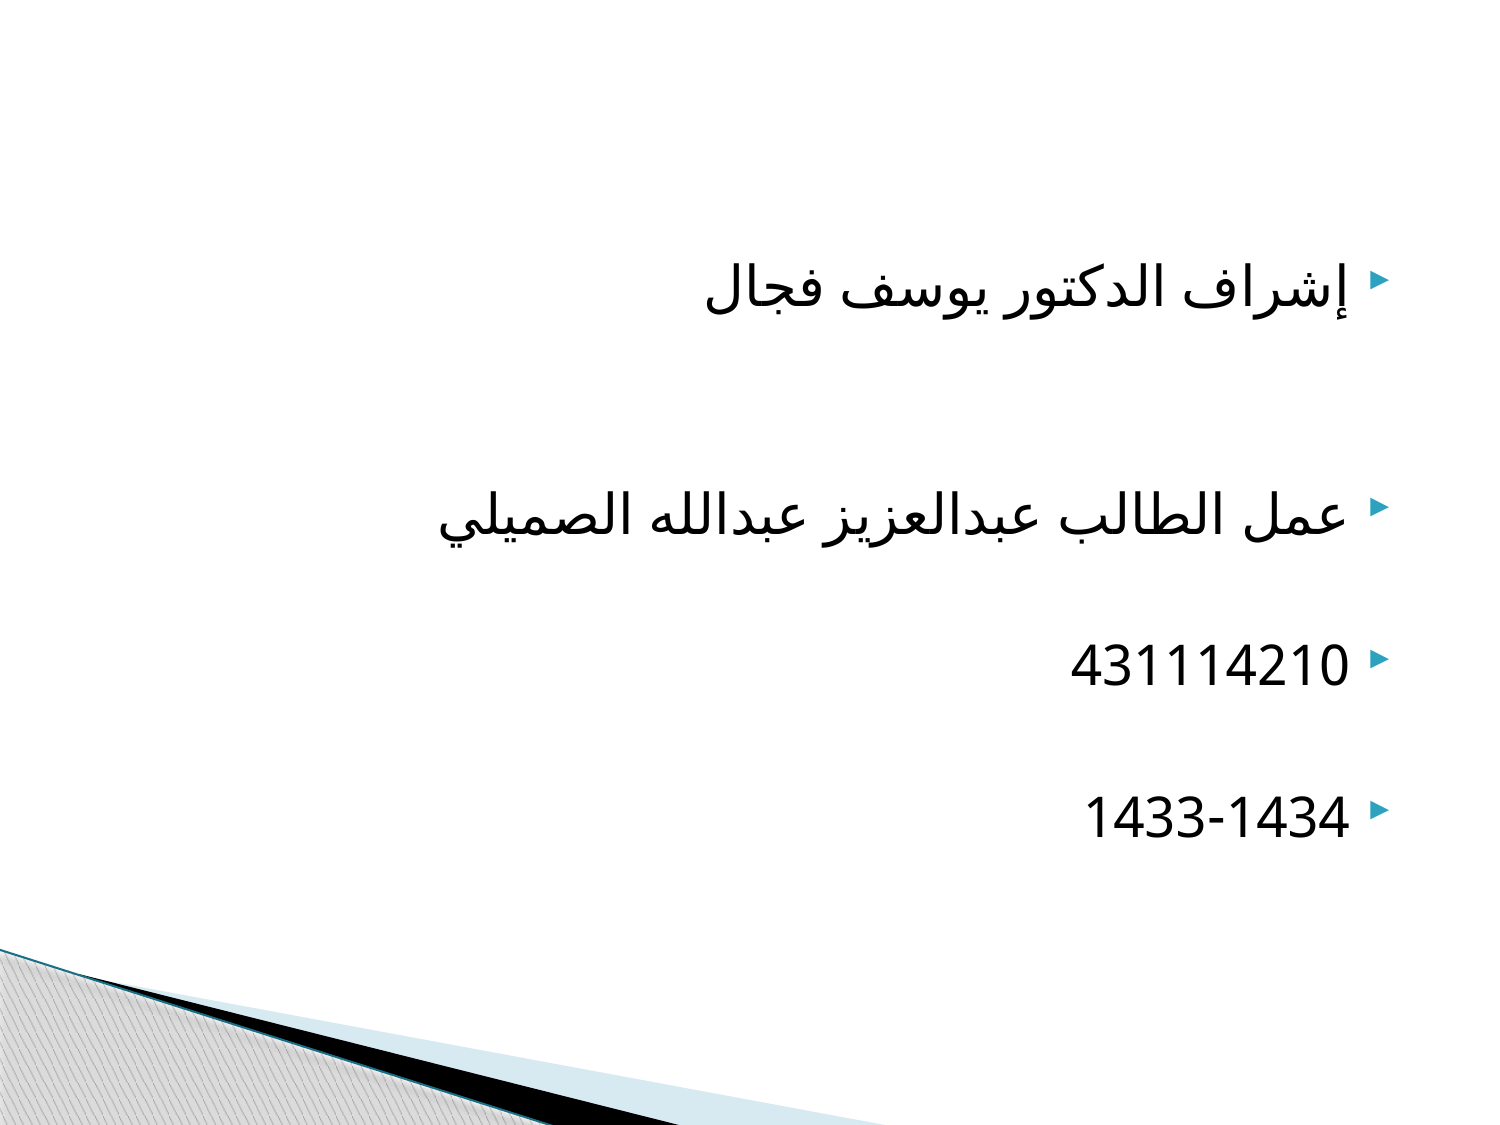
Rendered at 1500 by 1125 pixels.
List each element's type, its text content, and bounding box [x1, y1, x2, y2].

list إشراف الدكتور يوسف فجال عمل الطالب عبدالعزيز عبدالله الصميلي 431114210 1433-1434 [75, 243, 1425, 986]
